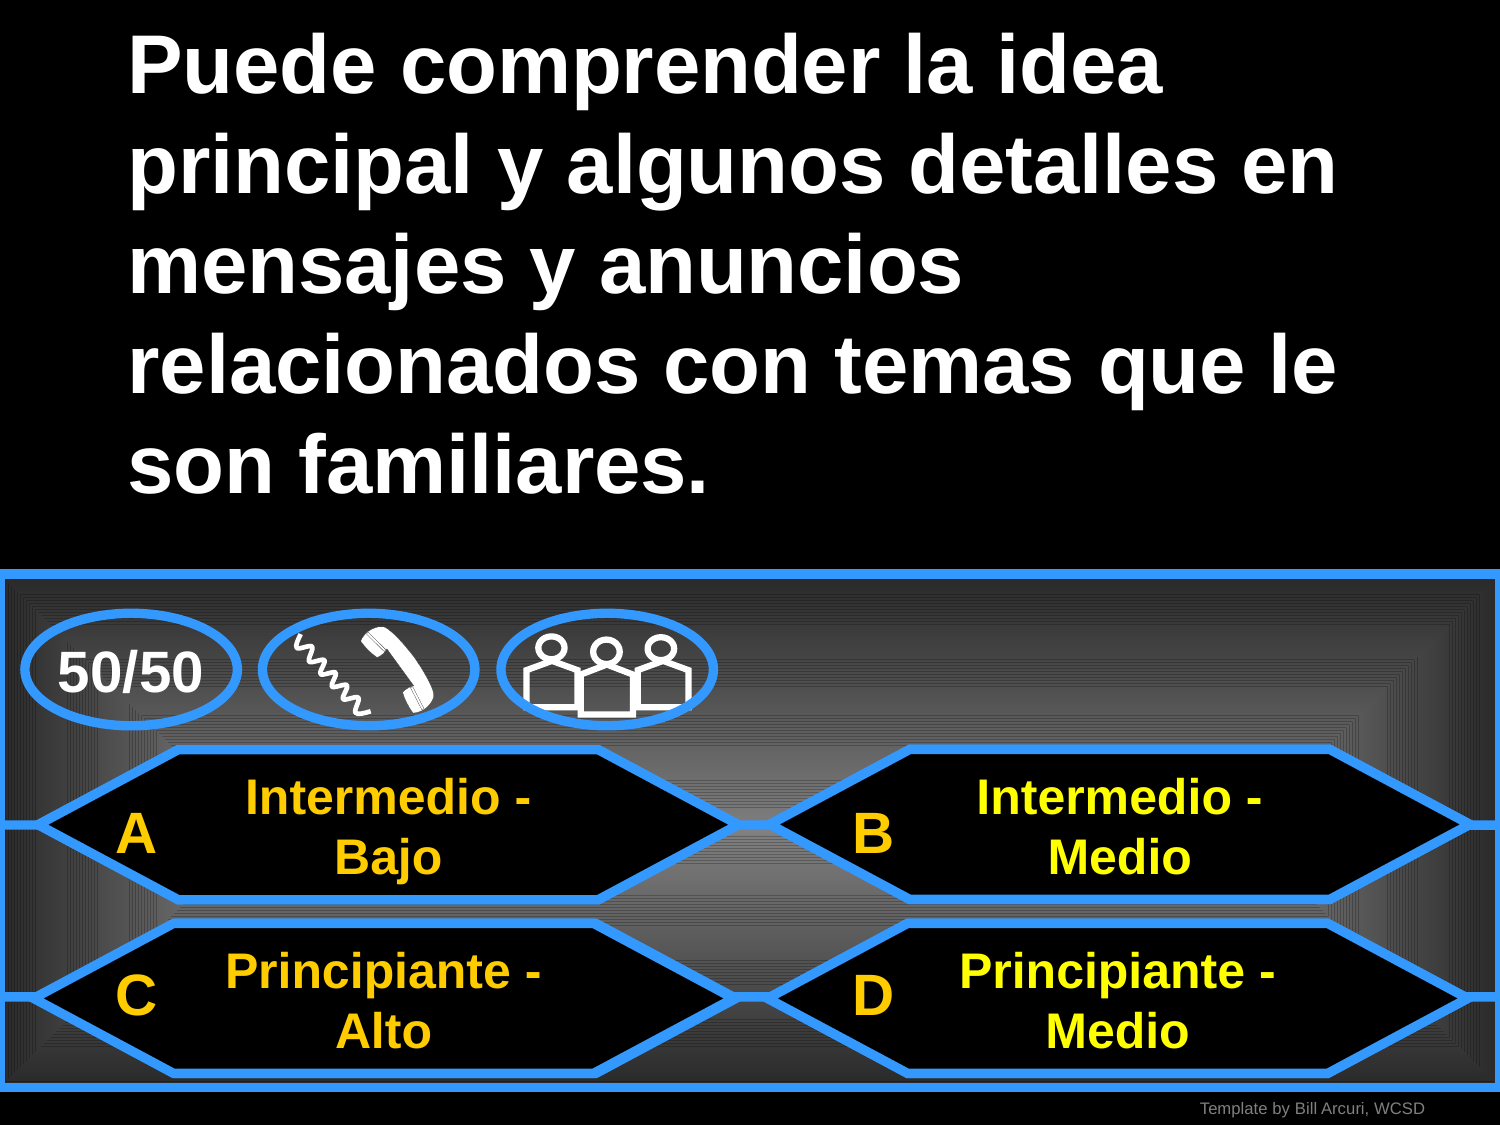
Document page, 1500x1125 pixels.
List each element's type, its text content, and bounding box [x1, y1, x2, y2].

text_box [0, 573, 1500, 1088]
title Puede comprender la idea principal y algunos detalles en mensajes y anuncios relacionados con temas que le son familiares. [112, 103, 1376, 417]
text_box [324, 624, 435, 730]
slide_number Template by Bill Arcuri, WCSD [1052, 1096, 1441, 1125]
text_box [526, 636, 689, 715]
